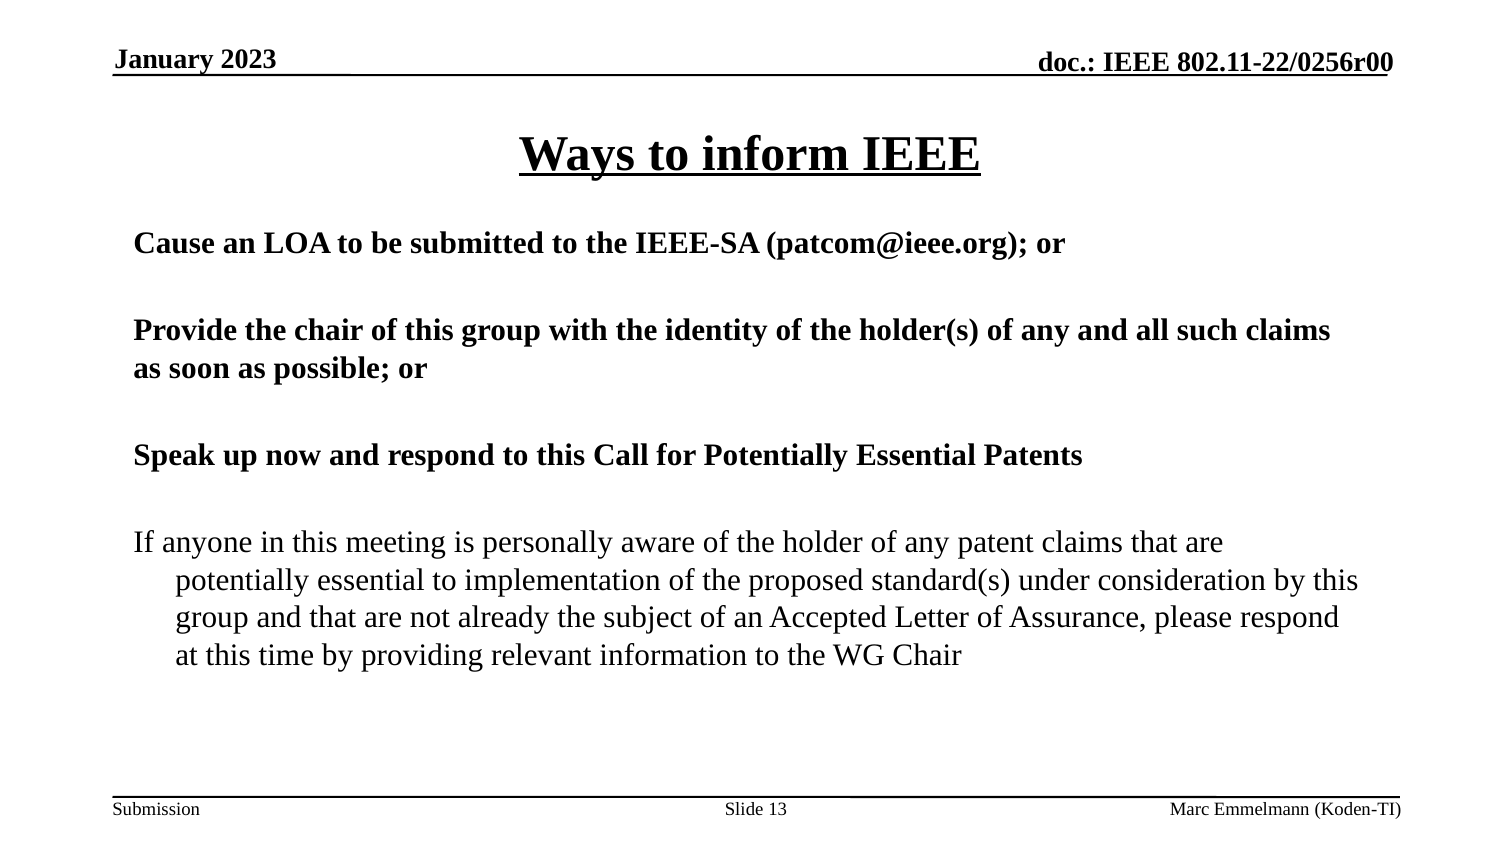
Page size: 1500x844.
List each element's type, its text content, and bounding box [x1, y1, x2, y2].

footer Marc Emmelmann (Koden-TI) [878, 796, 1402, 820]
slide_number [114, 40, 423, 75]
slide_number Slide 13 [712, 796, 800, 842]
title Ways to inform IEEE [112, 84, 1388, 216]
list Cause an LOA to be submitted to the IEEE-SA (patcom@ieee.org); or Provide the chair of this group with the identity of the holder(s) of any and all such claims as soon as possible; or Speak up now and respond to this Call for Potentially Essential Patents If anyone in this meeting is personally aware of the holder of any patent claims that are potentially essential to implementation of the proposed standard(s) under consideration by this group and that are not already the subject of an Accepted Letter of Assurance, please respond at this time by providing relevant information to the WG Chair [117, 214, 1382, 721]
